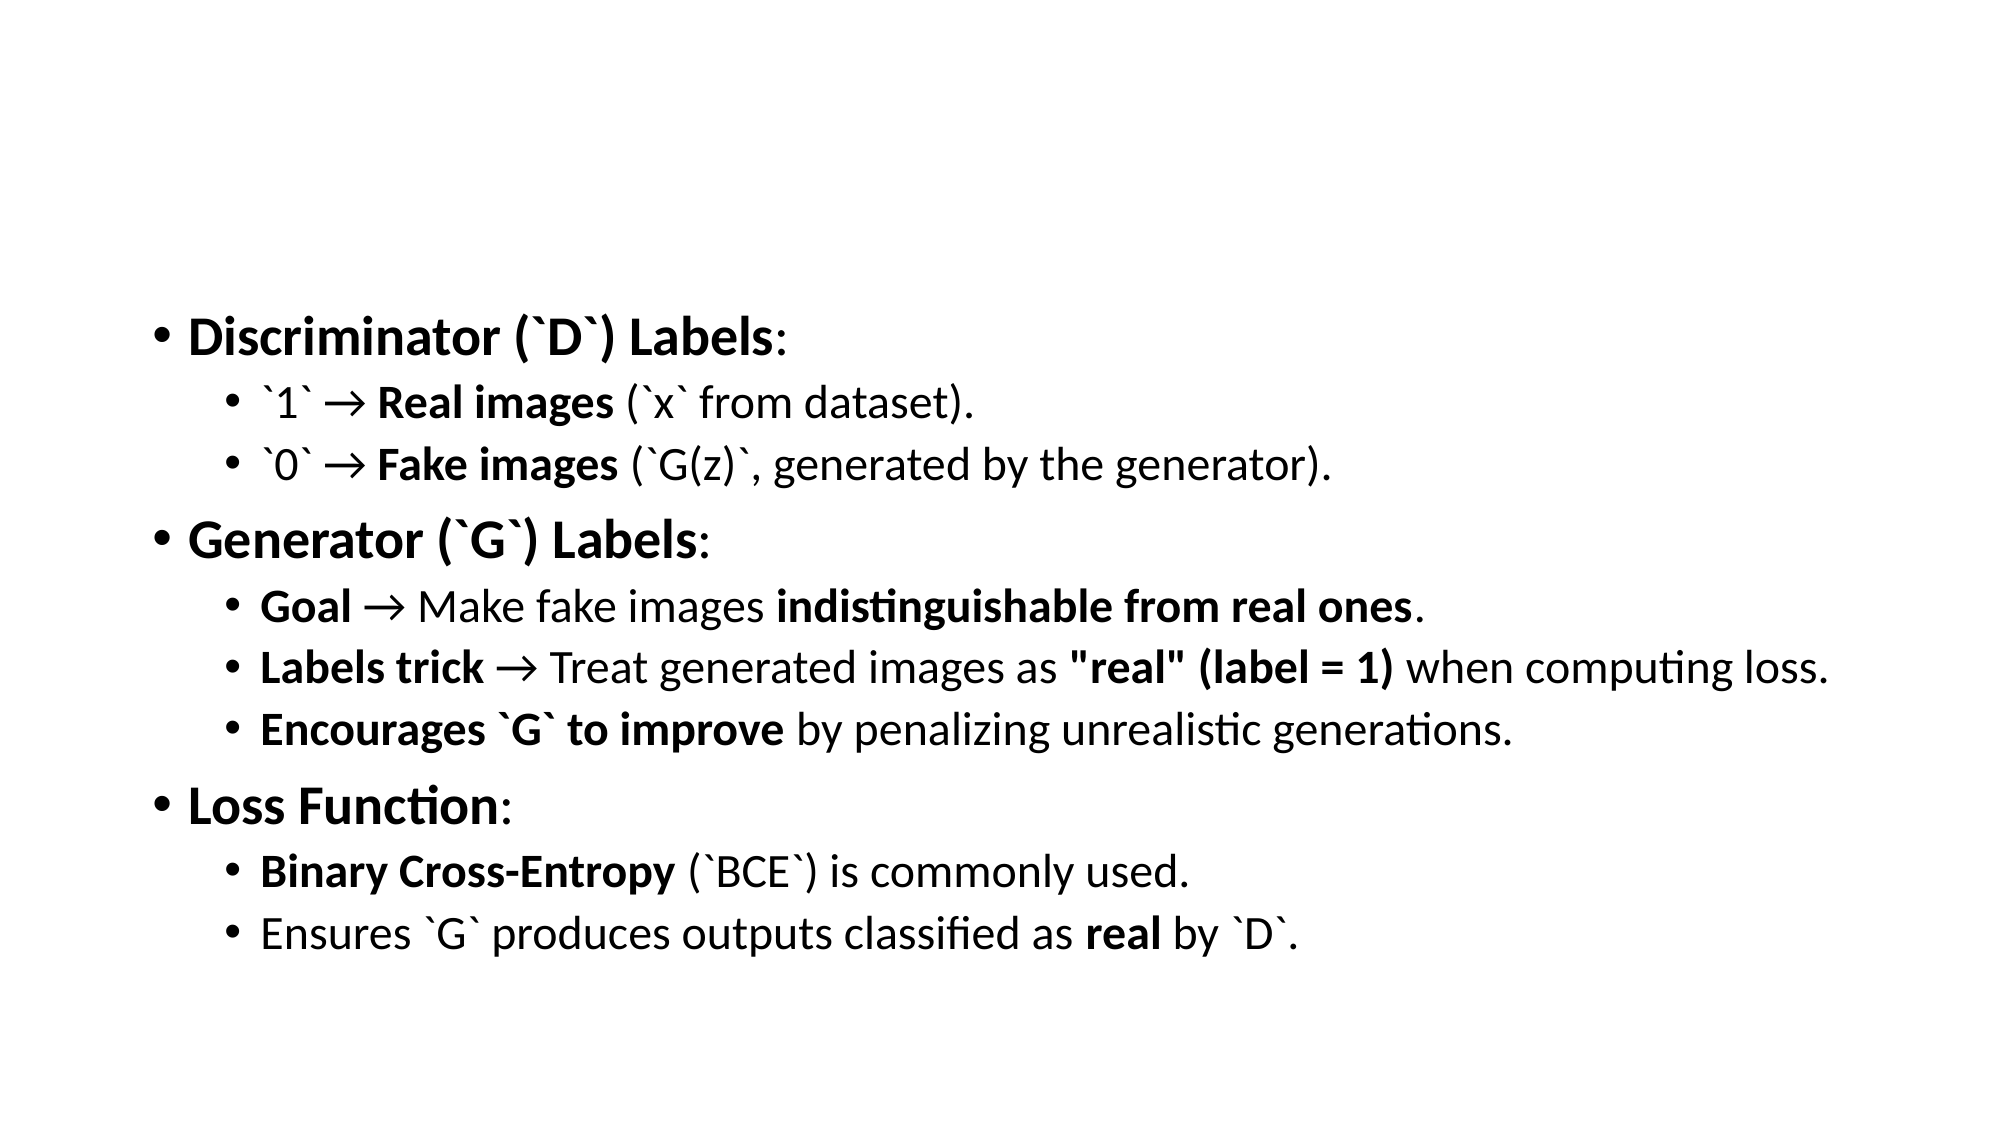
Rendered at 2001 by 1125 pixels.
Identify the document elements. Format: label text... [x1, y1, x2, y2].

list Discriminator (`D`) Labels: `1` → Real images (`x` from dataset). `0` → Fake images (`G(z)`, generated by the generator). Generator (`G`) Labels: Goal → Make fake images indistinguishable from real ones. Labels trick → Treat generated images as "real" (label = 1) when computing loss. Encourages `G` to improve by penalizing unrealistic generations. Loss Function: Binary Cross-Entropy (`BCE`) is commonly used. Ensures `G` produces outputs classified as real by `D`. [137, 299, 1863, 1014]
